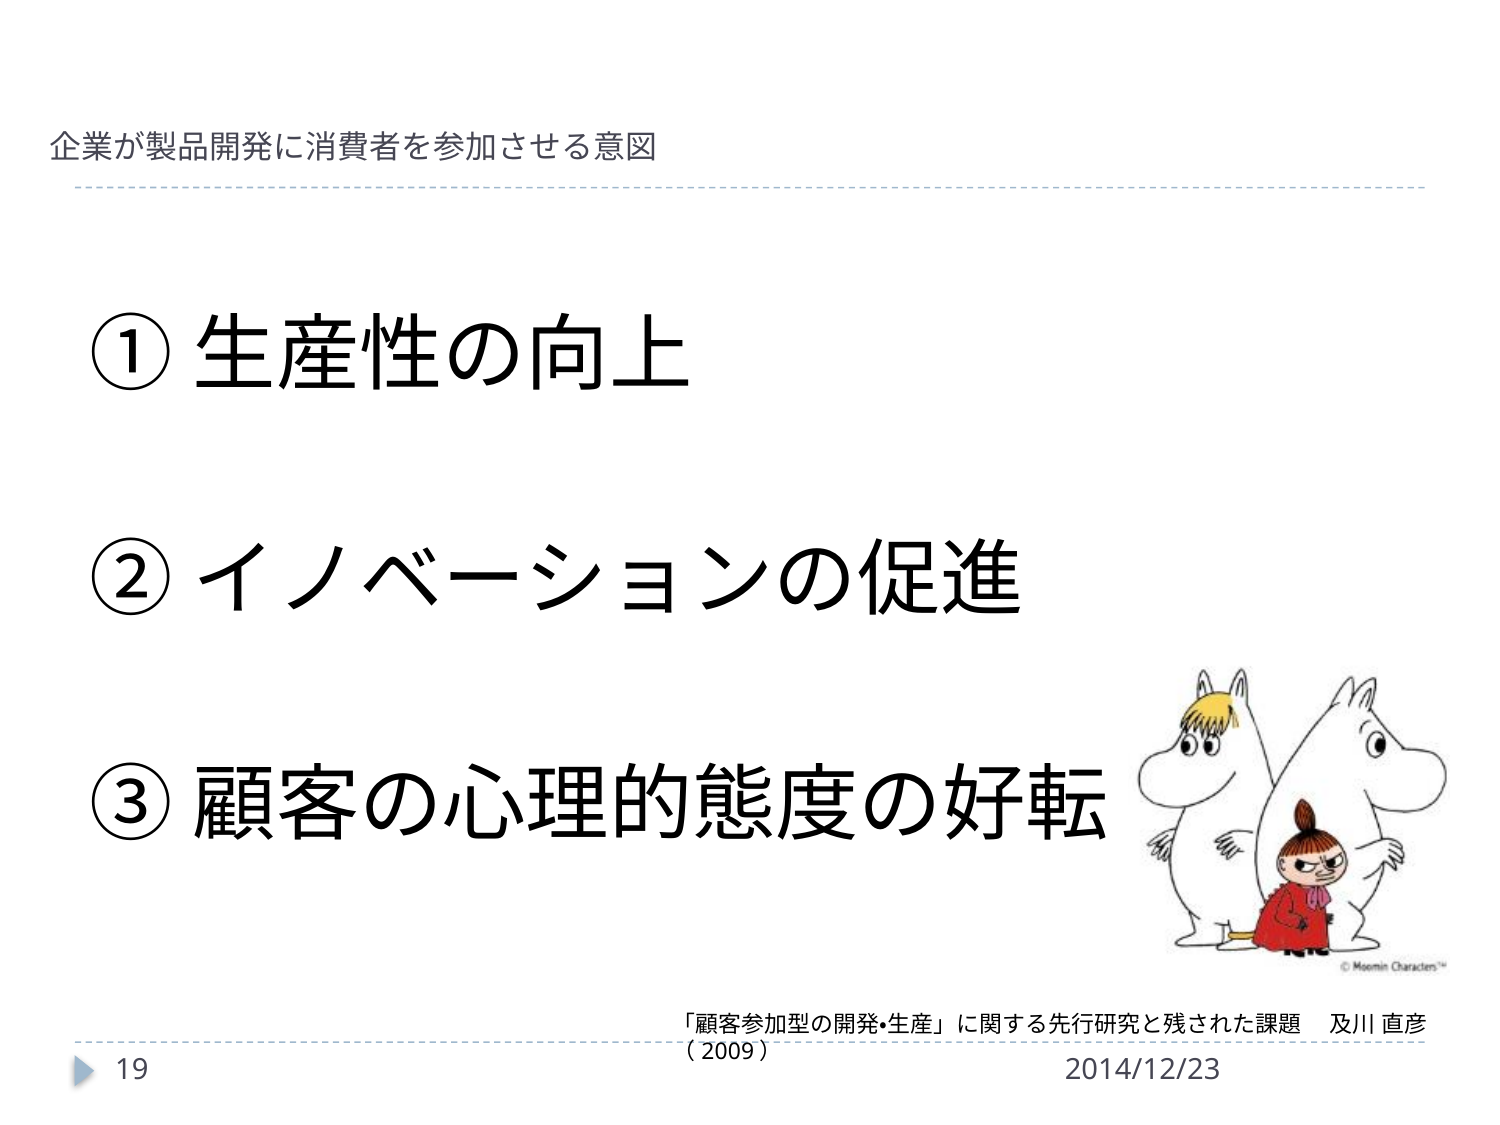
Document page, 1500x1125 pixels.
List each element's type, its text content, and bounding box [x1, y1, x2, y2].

title 企業が製品開発に消費者を参加させる意図 [34, 79, 1349, 211]
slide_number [1050, 1072, 1426, 1103]
slide_number 19 [100, 1042, 426, 1103]
picture [1127, 653, 1451, 977]
text_box 「顧客参加型の開発・生産」に関する先行研究と残された課題 及川 直彦（2009） [658, 1001, 1500, 1072]
list ①生産性の向上 ②イノベーションの促進 ③顧客の心理的態度の好転 [75, 200, 1425, 1010]
